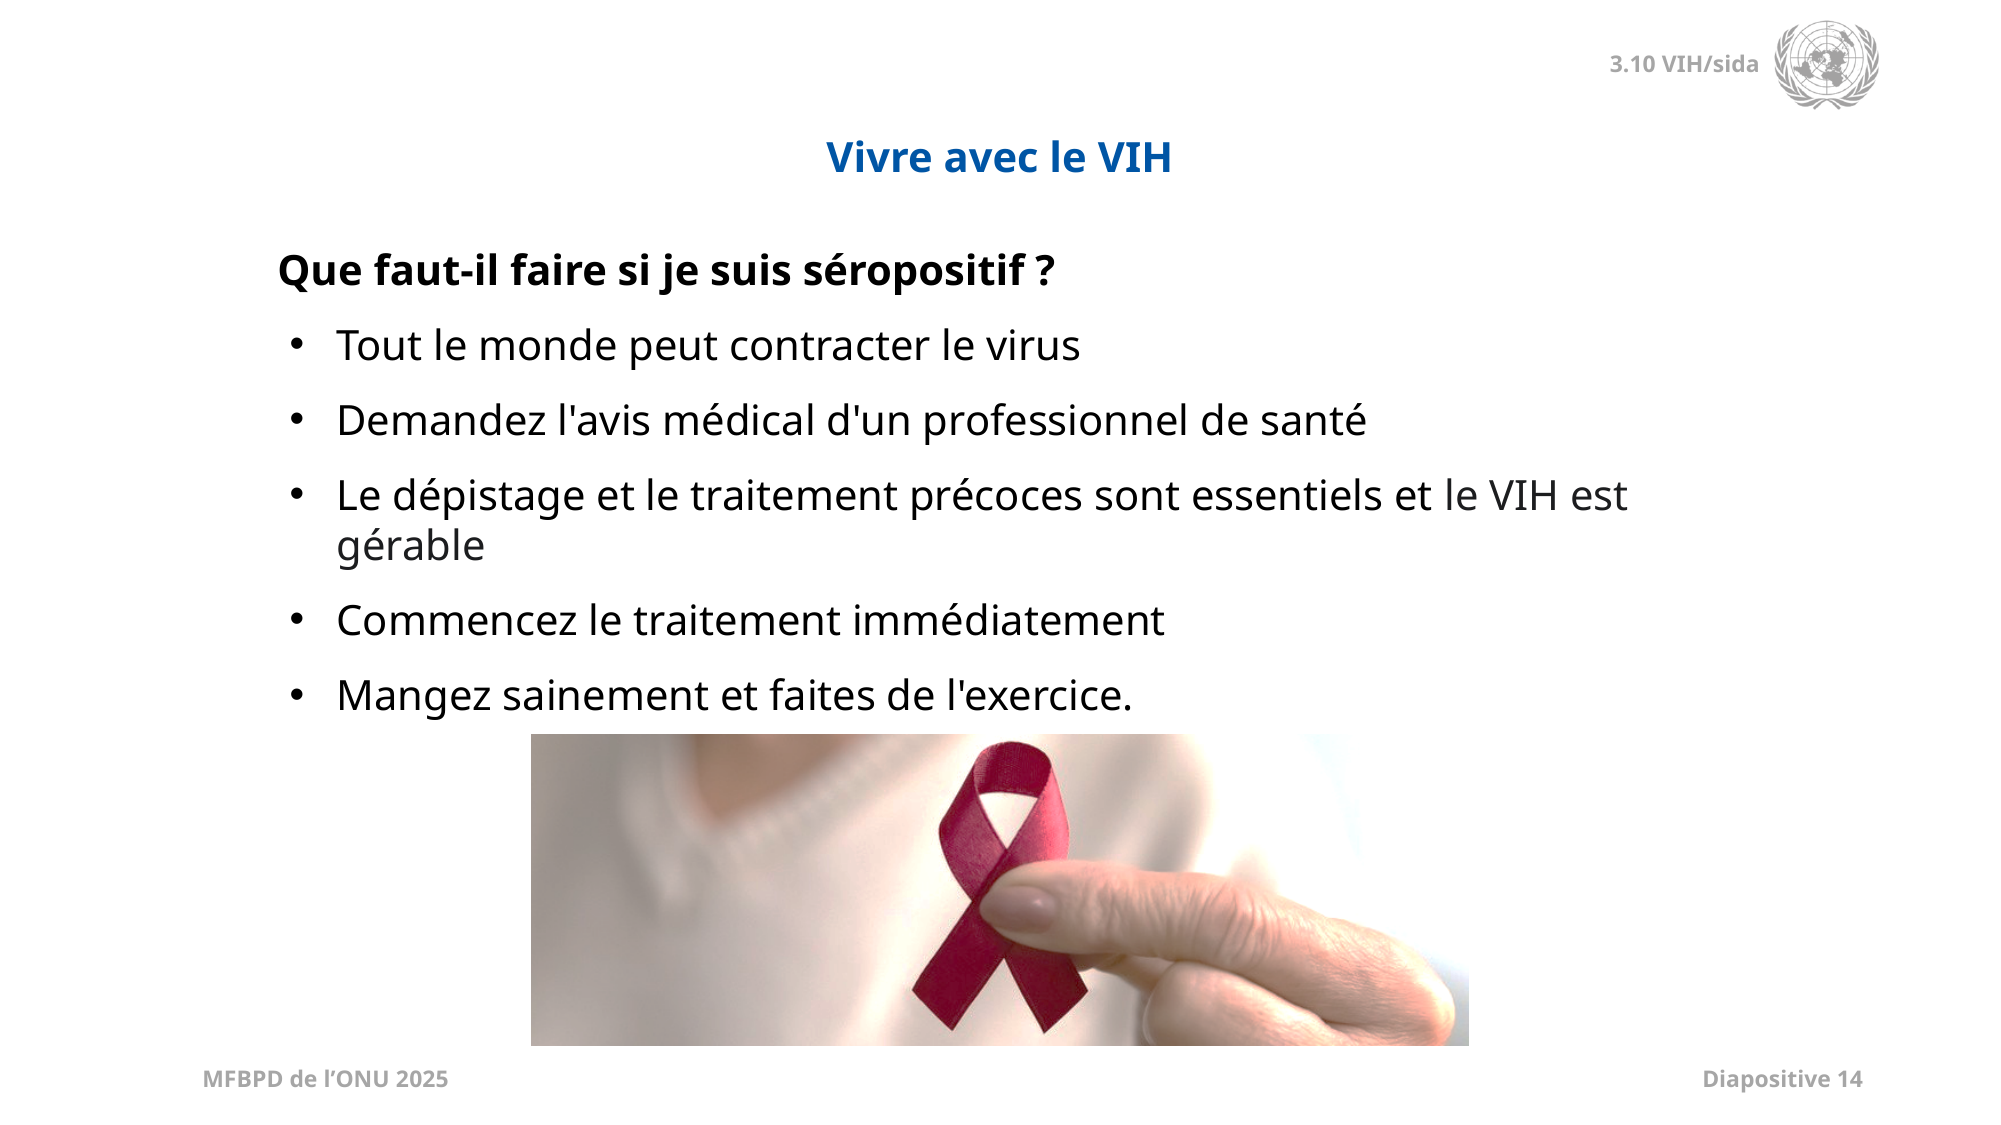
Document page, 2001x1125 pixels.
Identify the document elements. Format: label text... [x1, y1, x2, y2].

picture [531, 734, 1469, 1047]
text_box Vivre avec le VIH [204, 123, 1796, 189]
text_box Que faut-il faire si je suis séropositif ? Tout le monde peut contracter le virus Demandez l'avis médical d'un professionnel de santé Le dépistage et le traitement précoces sont essentiels et le VIH est gérable Commencez le traitement immédiatement Mangez sainement et faites de l'exercice. [262, 235, 1739, 897]
